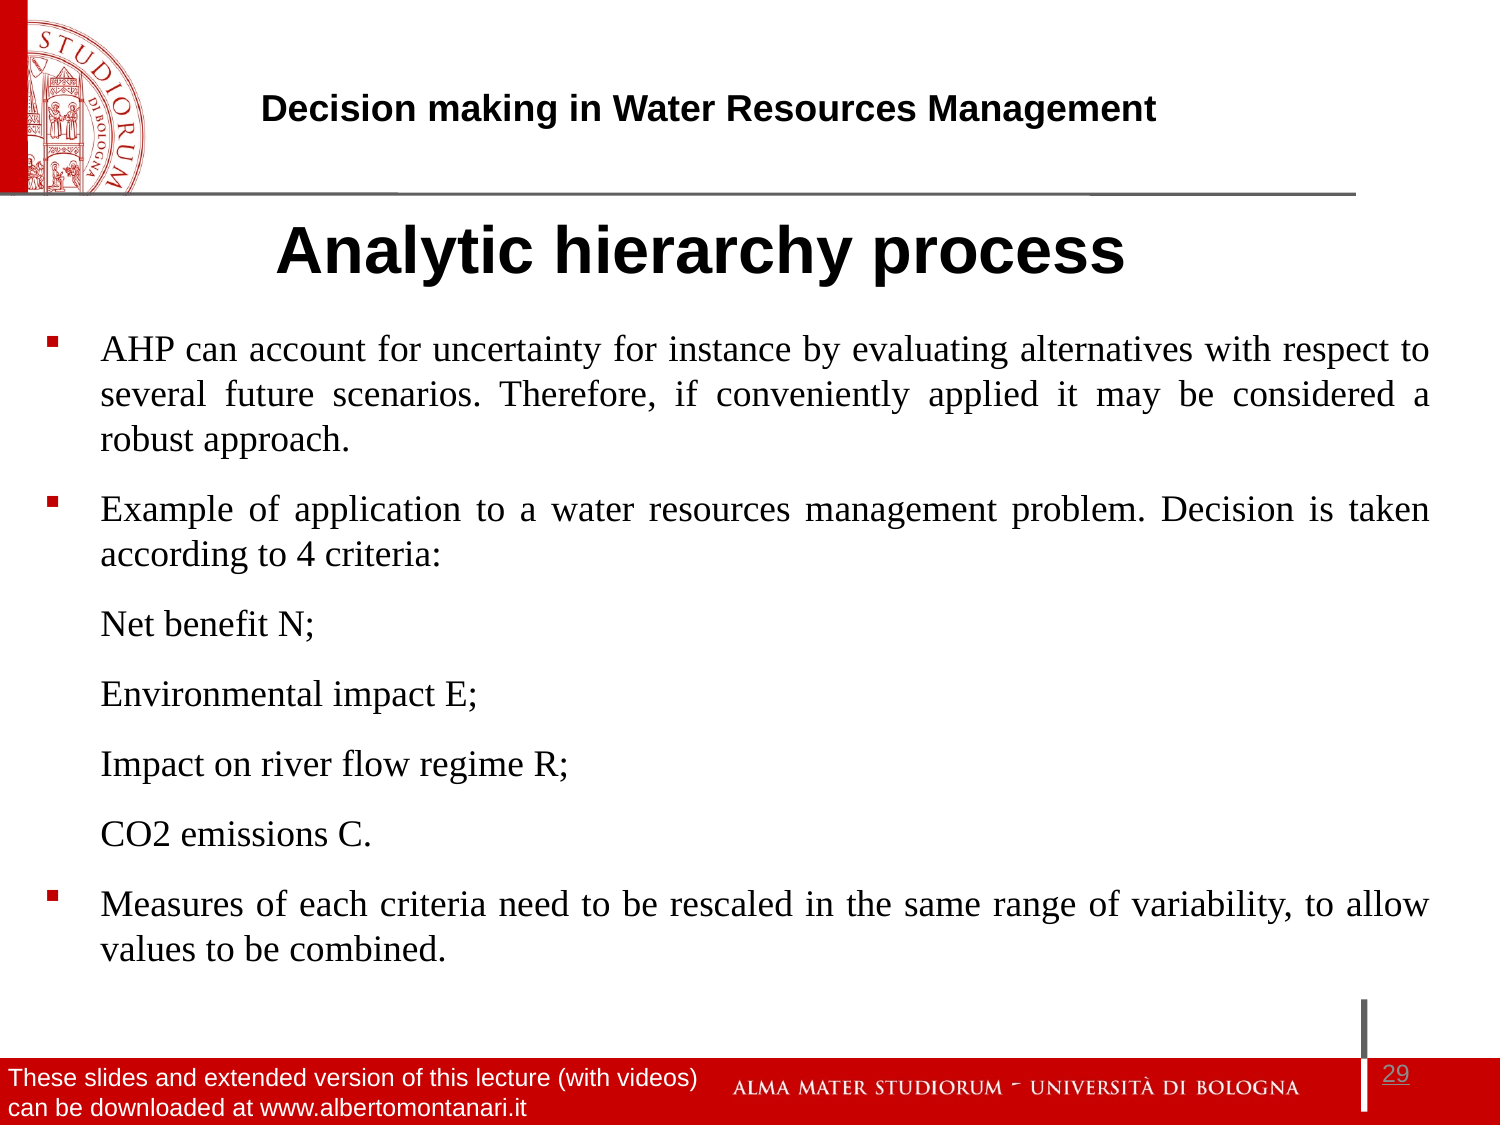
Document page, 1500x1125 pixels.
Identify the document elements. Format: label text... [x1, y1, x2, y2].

picture [28, 16, 151, 192]
slide_number 29 [1074, 1042, 1425, 1103]
list AHP can account for uncertainty for instance by evaluating alternatives with respect to several future scenarios. Therefore, if conveniently applied it may be considered a robust approach. Example of application to a water resources management problem. Decision is taken according to 4 criteria: Net benefit N; Environmental impact E; Impact on river flow regime R; CO2 emissions C. Measures of each criteria need to be rescaled in the same range of variability, to allow values to be combined. [29, 316, 1447, 977]
text_box Analytic hierarchy process [105, 199, 1298, 294]
picture [0, 1058, 1500, 1125]
